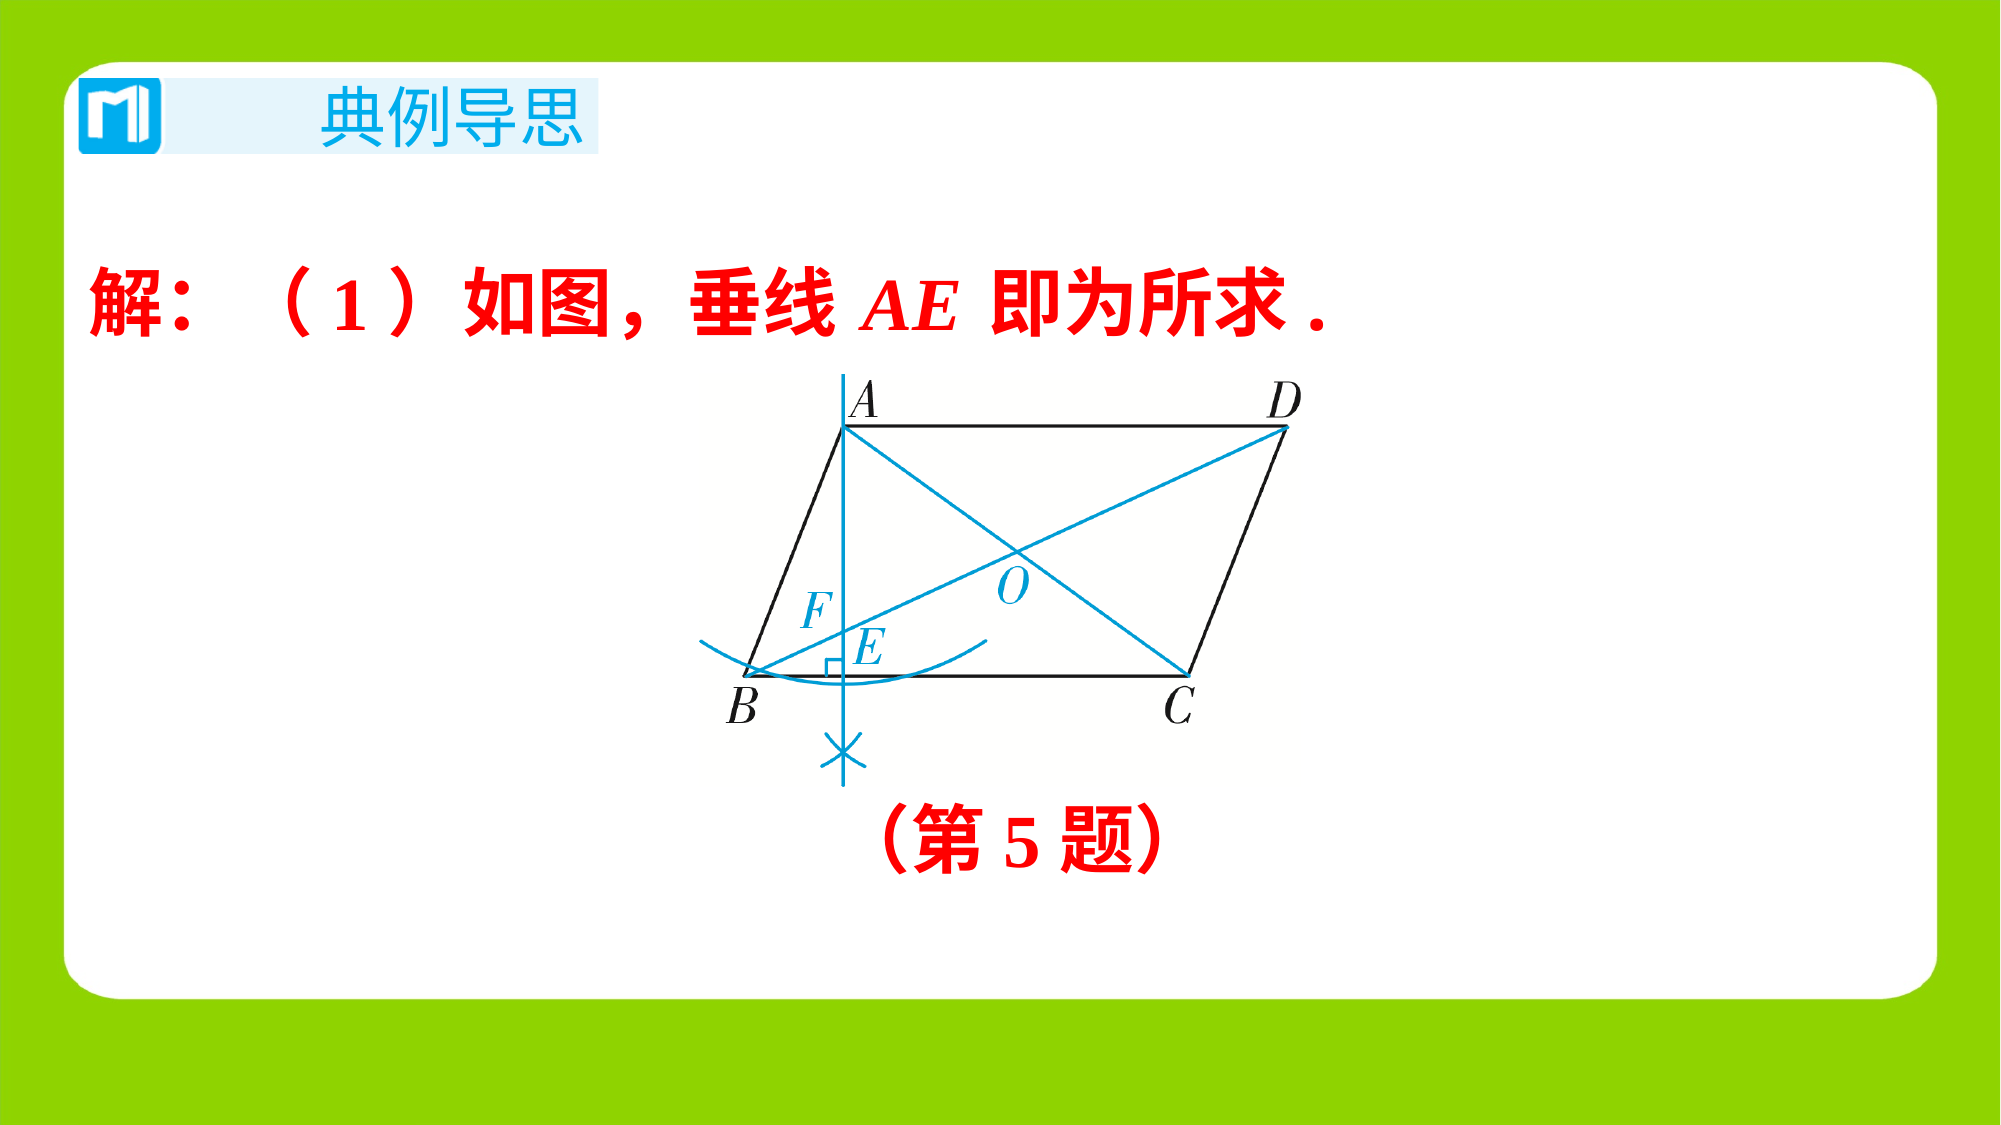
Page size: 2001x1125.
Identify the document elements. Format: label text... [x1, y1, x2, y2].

text_box 解：（1）如图，垂线AE即为所求. [88, 255, 1270, 347]
text_box （第5题） [820, 787, 1189, 890]
picture [0, 0, 2001, 1125]
